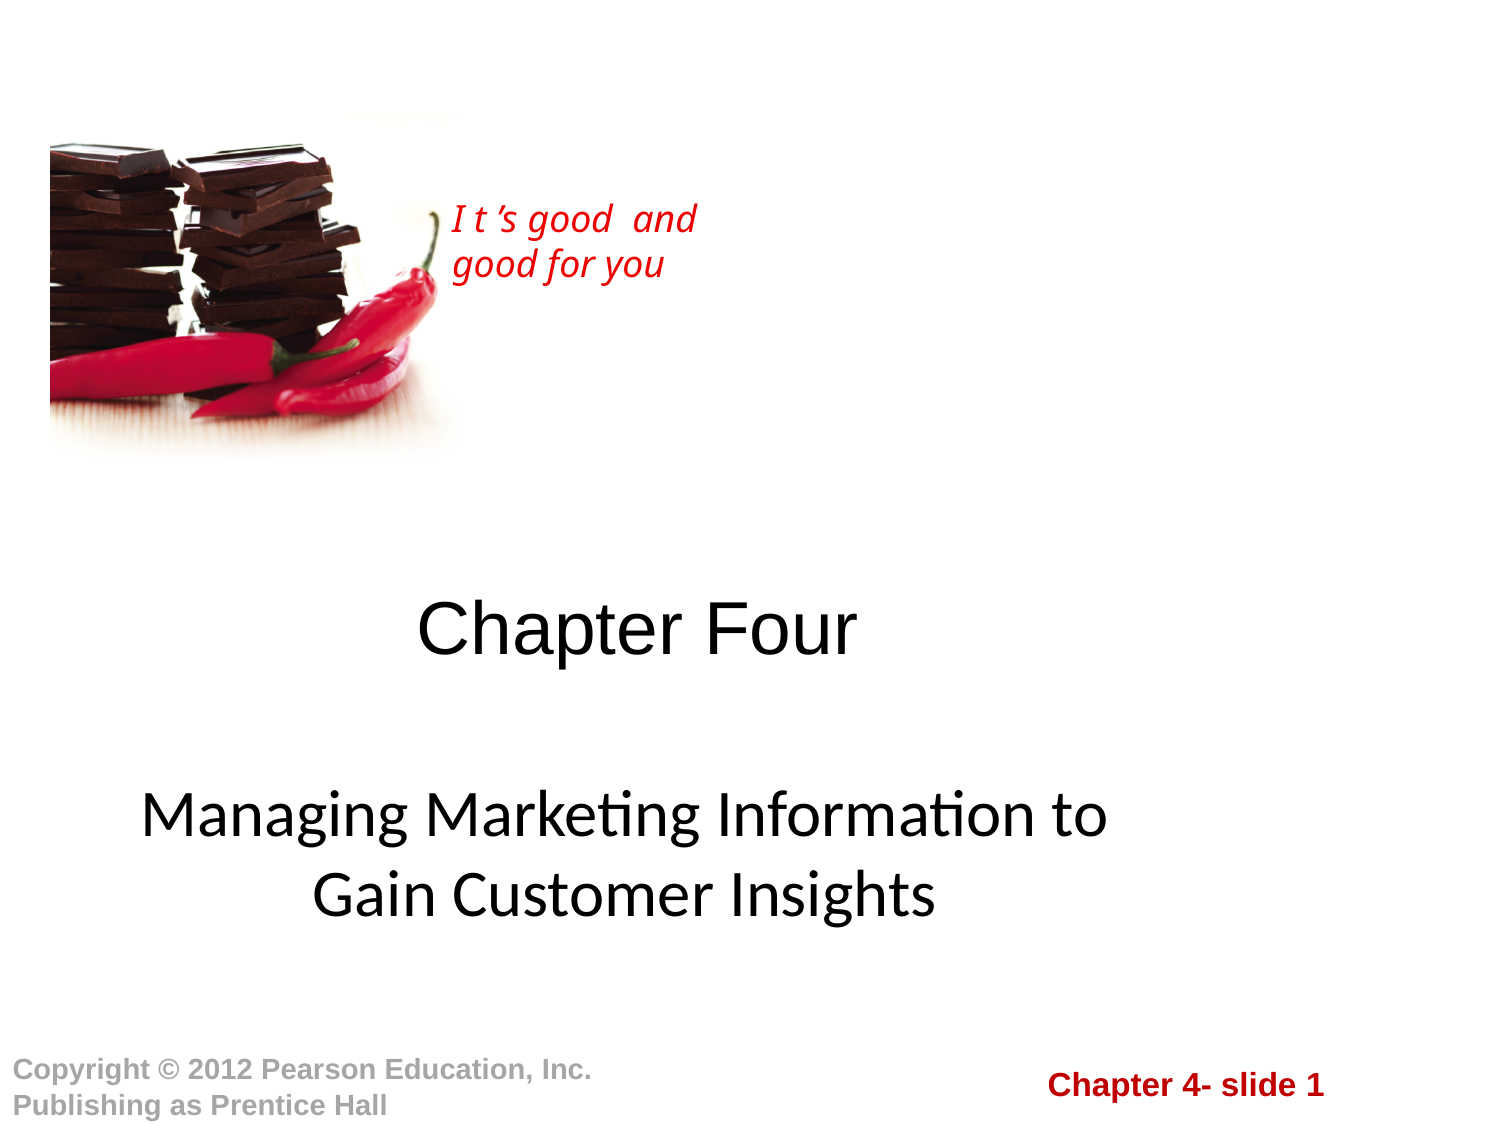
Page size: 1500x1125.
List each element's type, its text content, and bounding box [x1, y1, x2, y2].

picture [50, 112, 475, 458]
title Chapter Four [49, 458, 1226, 701]
subtitle Managing Marketing Information to Gain Customer Insights [99, 762, 1151, 1051]
